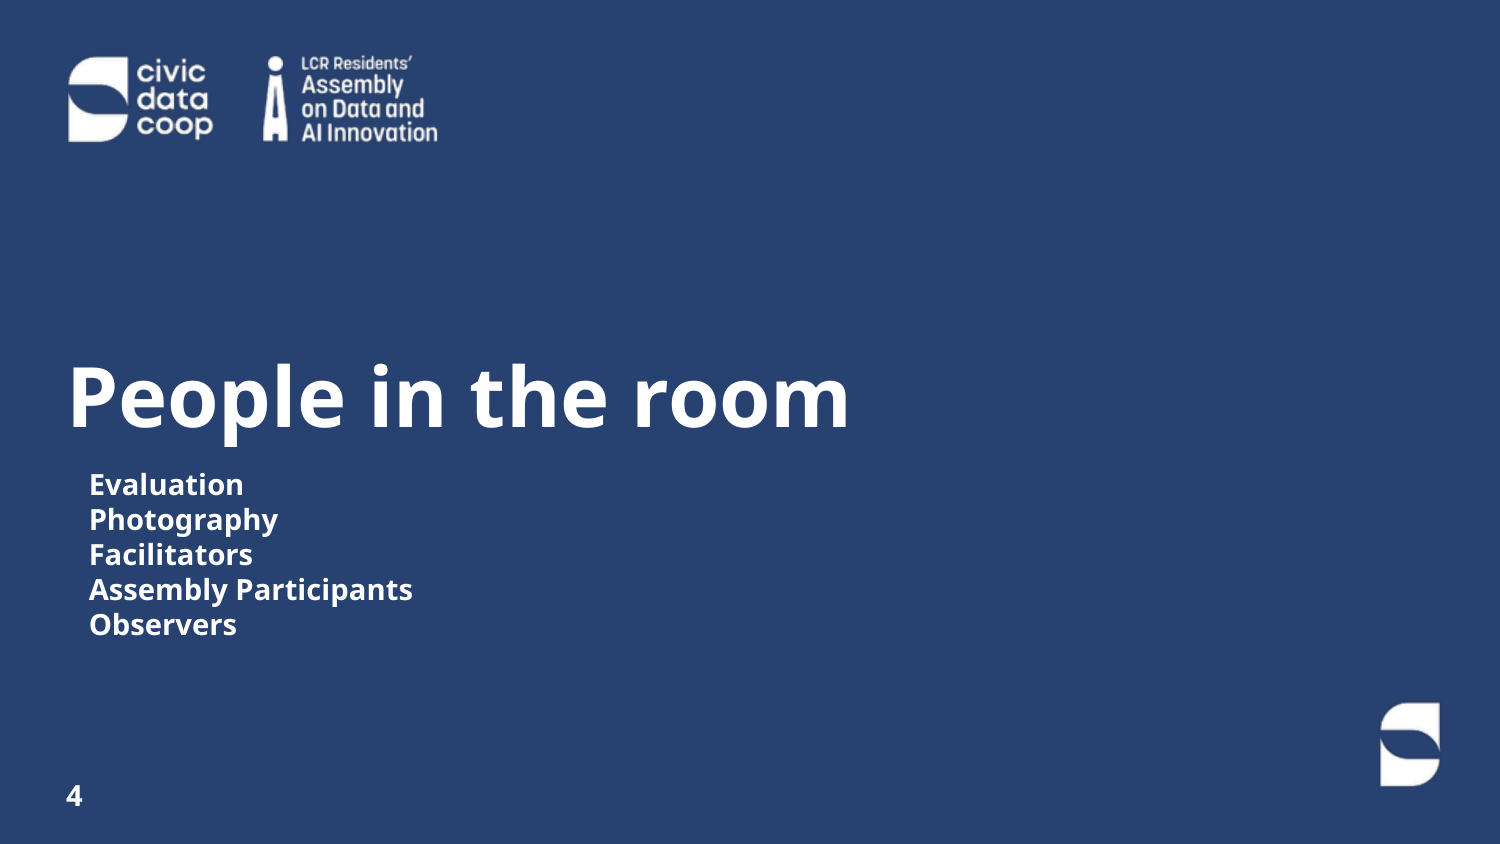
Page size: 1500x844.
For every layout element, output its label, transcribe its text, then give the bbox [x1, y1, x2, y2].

picture [50, 39, 231, 160]
text_box Evaluation Photography Facilitators Assembly Participants Observers [74, 458, 429, 649]
title People in the room [51, 122, 1018, 459]
picture [1363, 685, 1458, 804]
picture [260, 53, 441, 145]
slide_number 4 [51, 764, 142, 830]
